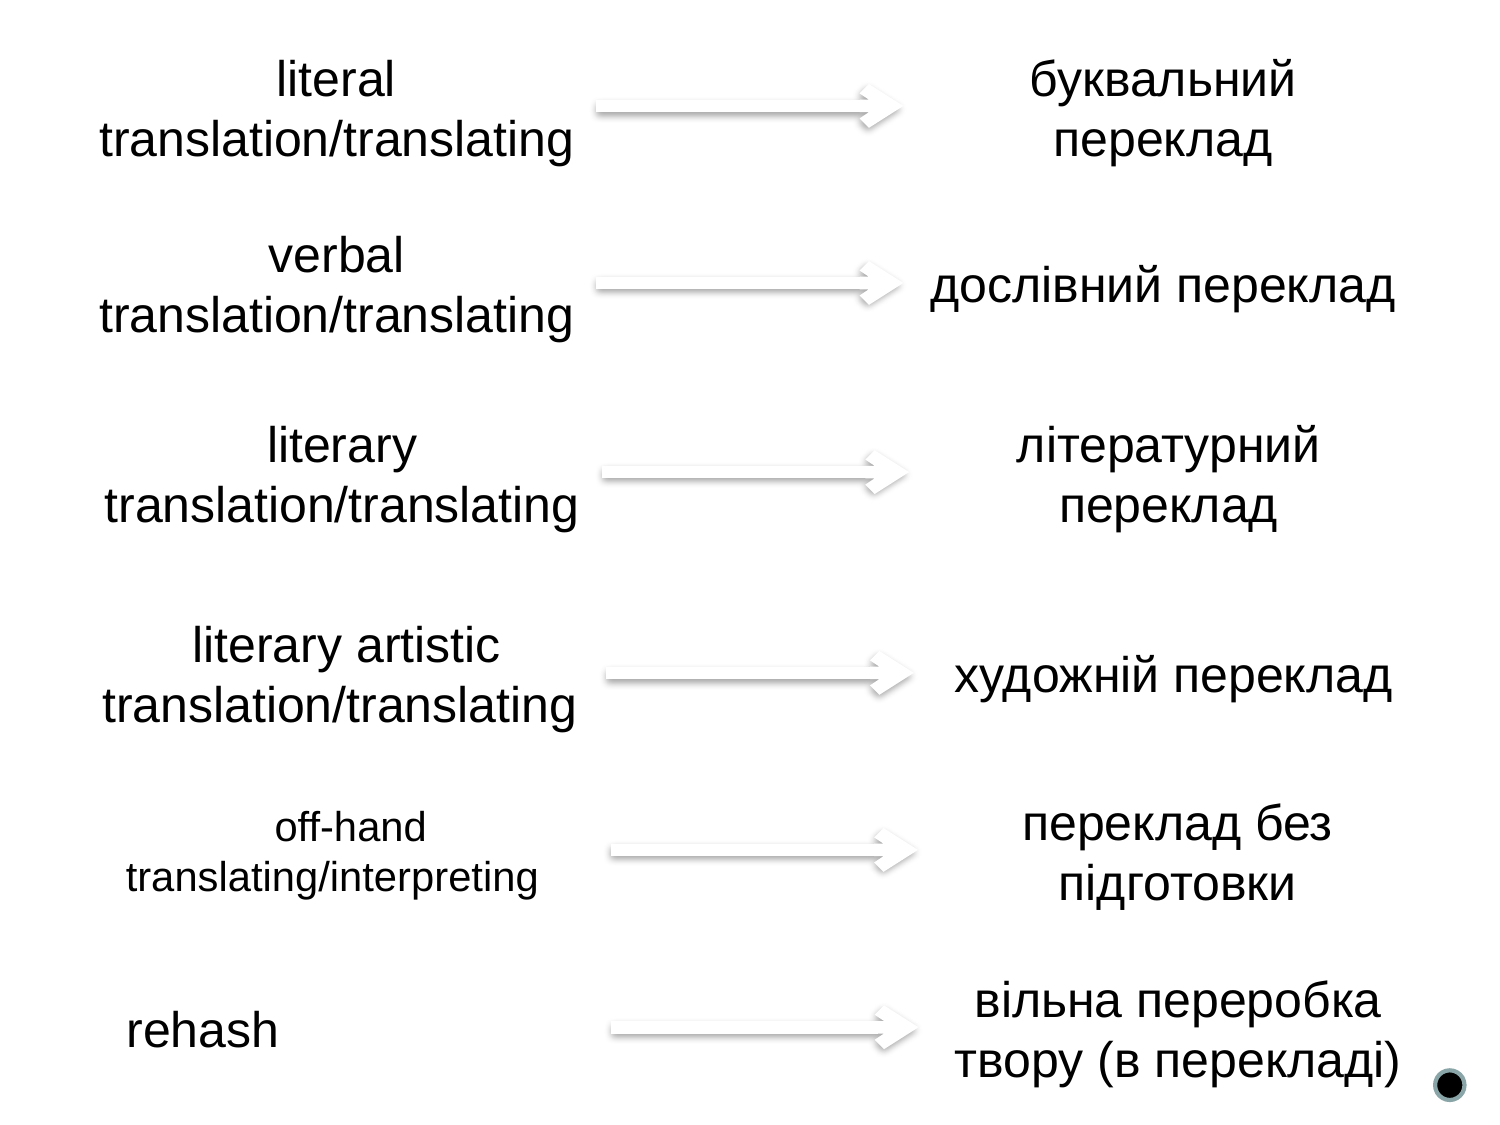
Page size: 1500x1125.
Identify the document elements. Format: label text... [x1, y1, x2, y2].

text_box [606, 597, 1434, 749]
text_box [596, 207, 1424, 359]
text_box verbal translation/translating [75, 206, 598, 360]
text_box rehash [89, 950, 612, 1104]
text_box [1444, 1068, 1467, 1103]
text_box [596, 30, 1424, 182]
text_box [611, 951, 1439, 1103]
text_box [610, 774, 1438, 926]
text_box literary artistic translation/translating [85, 596, 607, 750]
text_box literary translation/translating [80, 395, 603, 549]
text_box off-hand translating/interpreting [89, 773, 611, 927]
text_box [601, 396, 1430, 548]
text_box literal translation/translating [75, 29, 597, 183]
